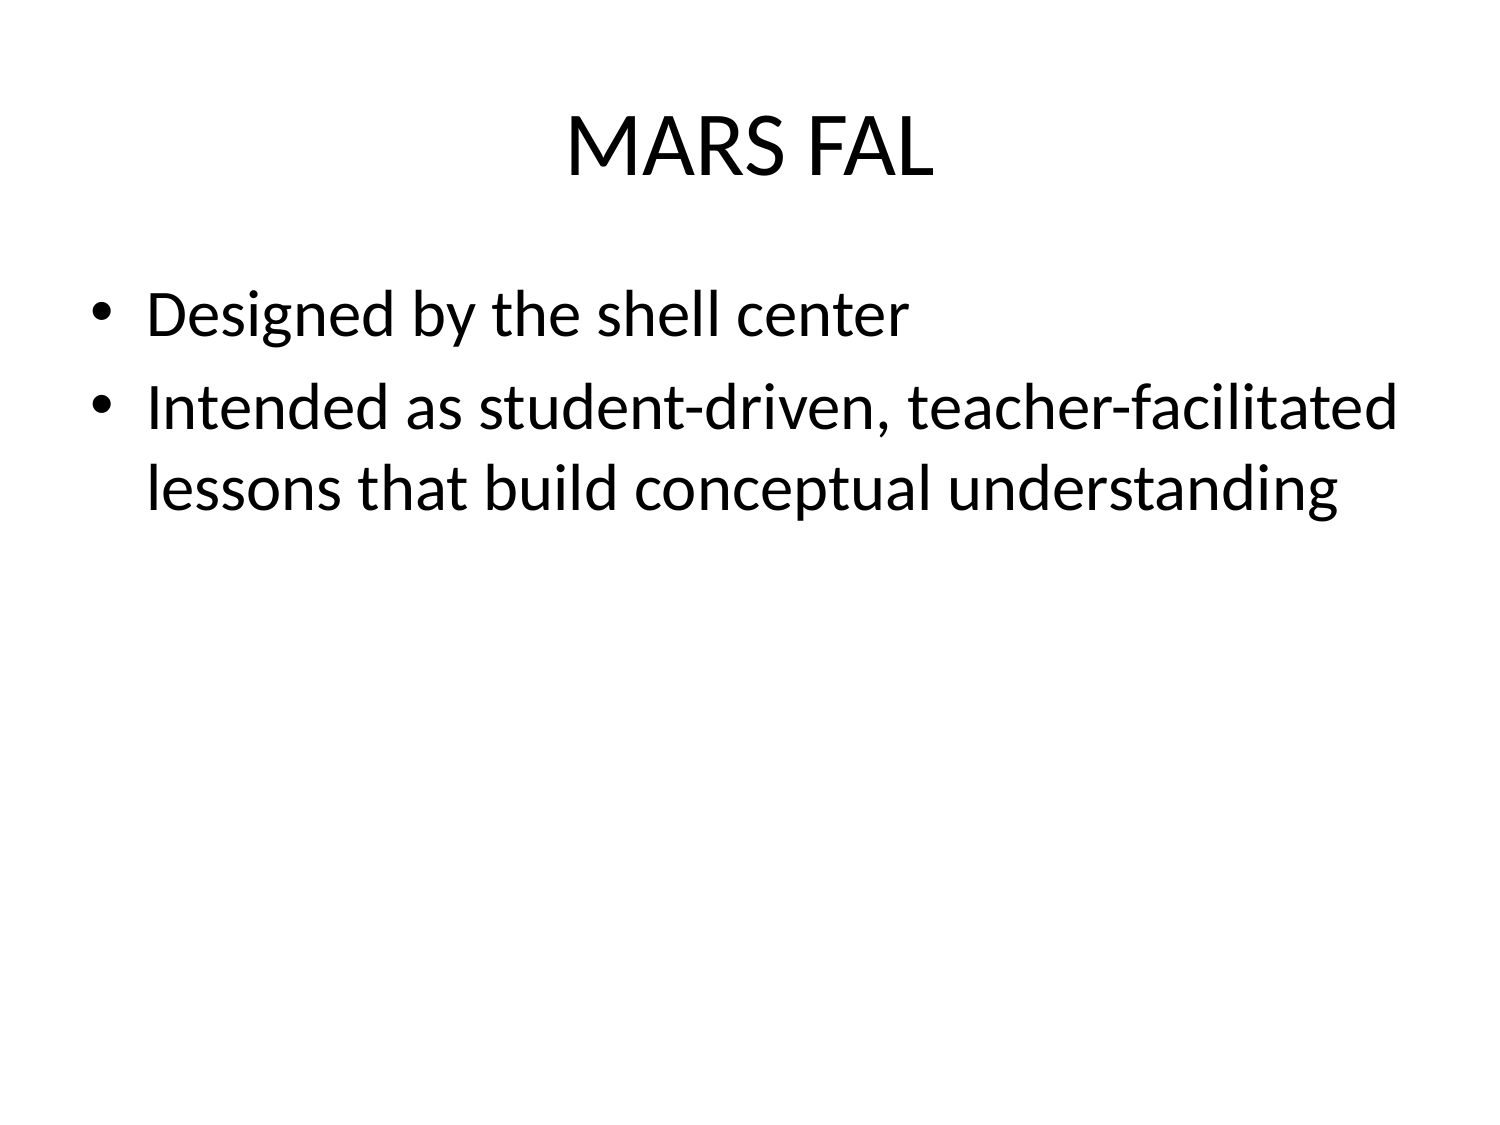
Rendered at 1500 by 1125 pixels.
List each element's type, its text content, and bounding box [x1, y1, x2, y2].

title MARS FAL [75, 45, 1425, 233]
list Designed by the shell center Intended as student-driven, teacher-facilitated lessons that build conceptual understanding [75, 262, 1425, 1005]
